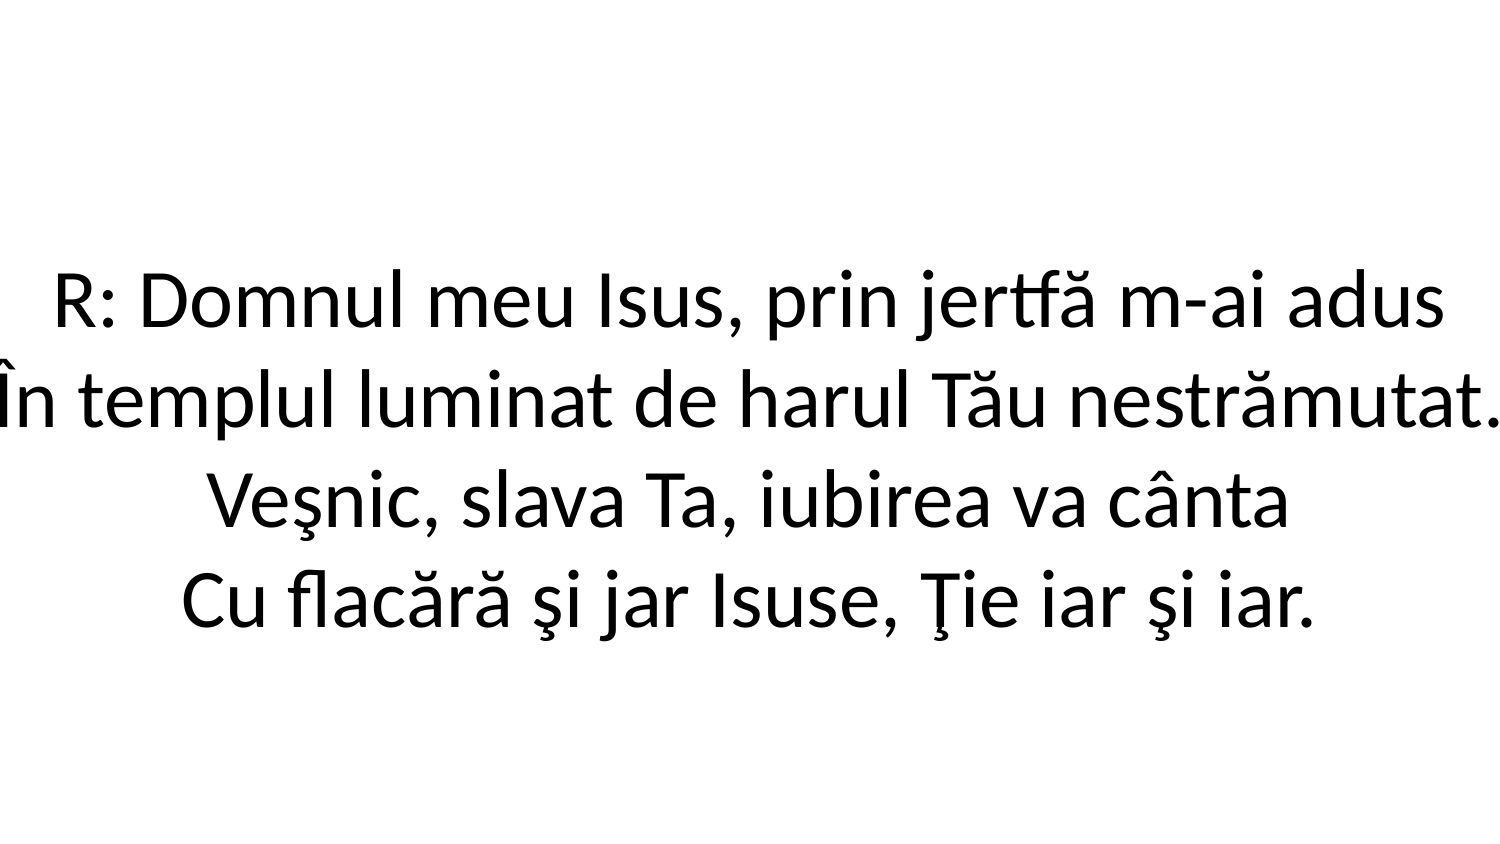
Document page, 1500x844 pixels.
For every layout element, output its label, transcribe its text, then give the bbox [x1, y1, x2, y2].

text_box R: Domnul meu Isus, prin jertfă m-ai adus În templul luminat de harul Tău nestrămutat. Veşnic, slava Ta, iubirea va cânta Cu flacără şi jar Isuse, Ţie iar şi iar. [0, 192, 1500, 652]
